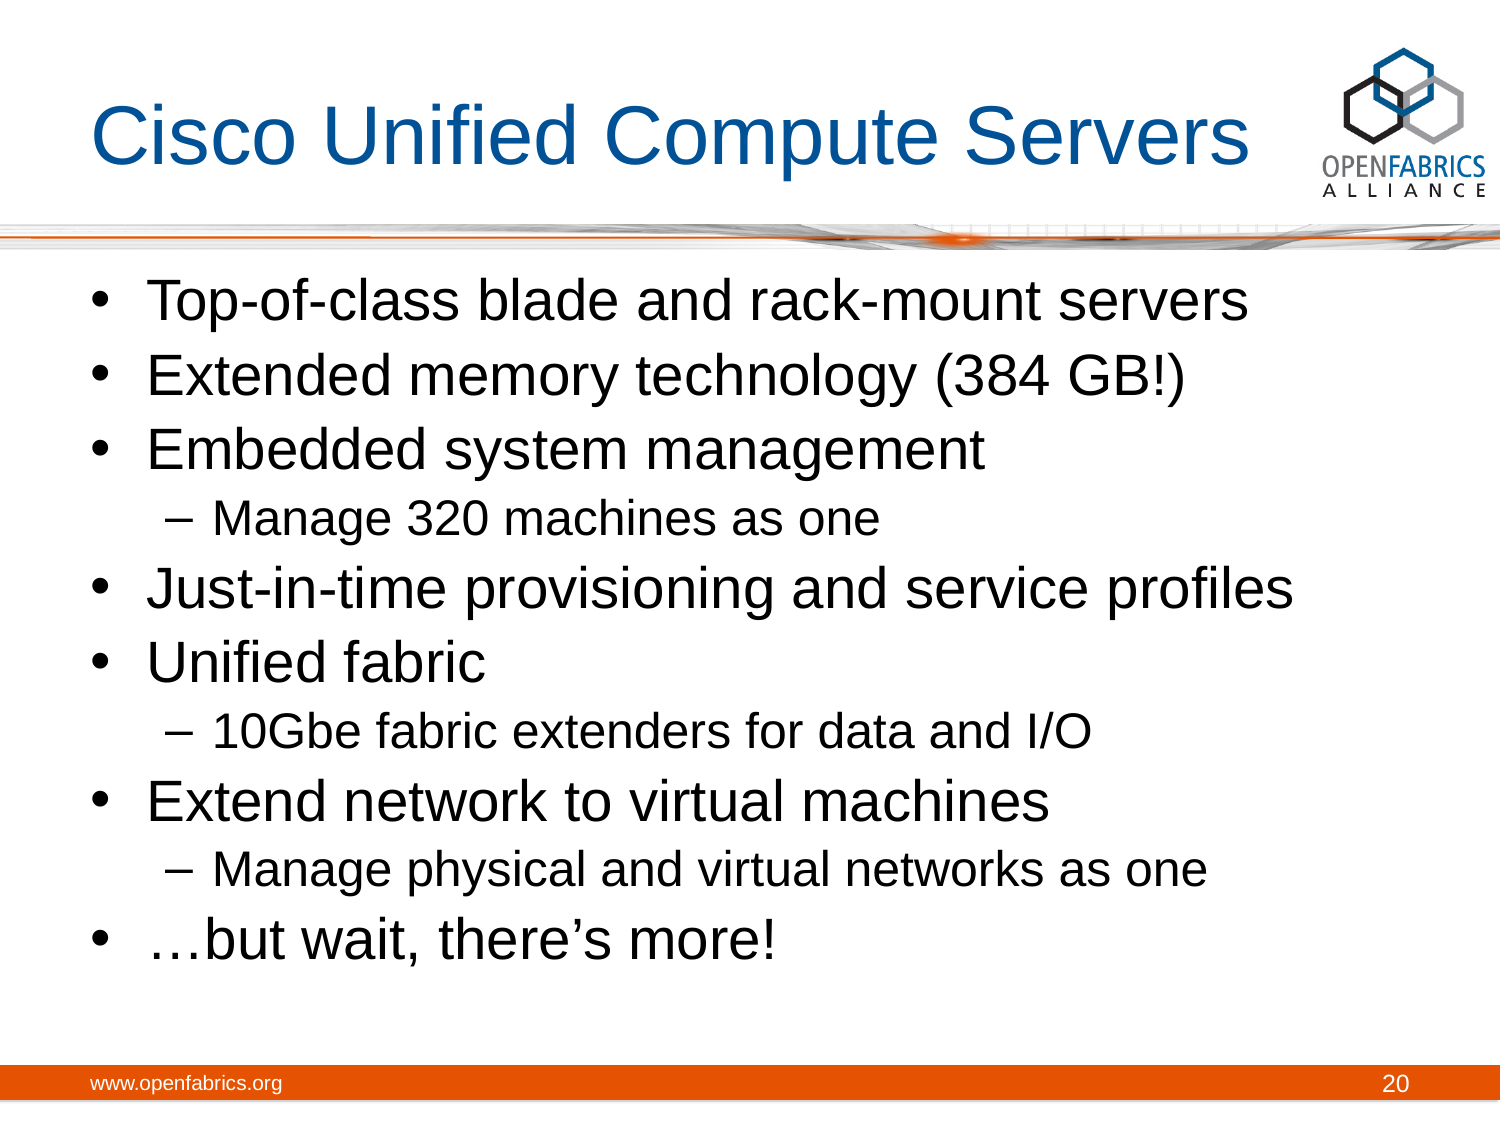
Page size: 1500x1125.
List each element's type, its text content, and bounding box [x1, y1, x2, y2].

picture [1312, 37, 1494, 219]
footer www.openfabrics.org [75, 1052, 550, 1113]
list Top-of-class blade and rack-mount servers Extended memory technology (384 GB!) Embedded system management Manage 320 machines as one Just-in-time provisioning and service profiles Unified fabric 10Gbe fabric extenders for data and I/O Extend network to virtual machines Manage physical and virtual networks as one …but wait, there’s more! [74, 262, 1426, 1026]
picture [0, 224, 1500, 236]
title Cisco Unified Compute Servers [74, 37, 1301, 226]
picture [0, 239, 1500, 250]
slide_number 20 [1074, 1052, 1425, 1113]
